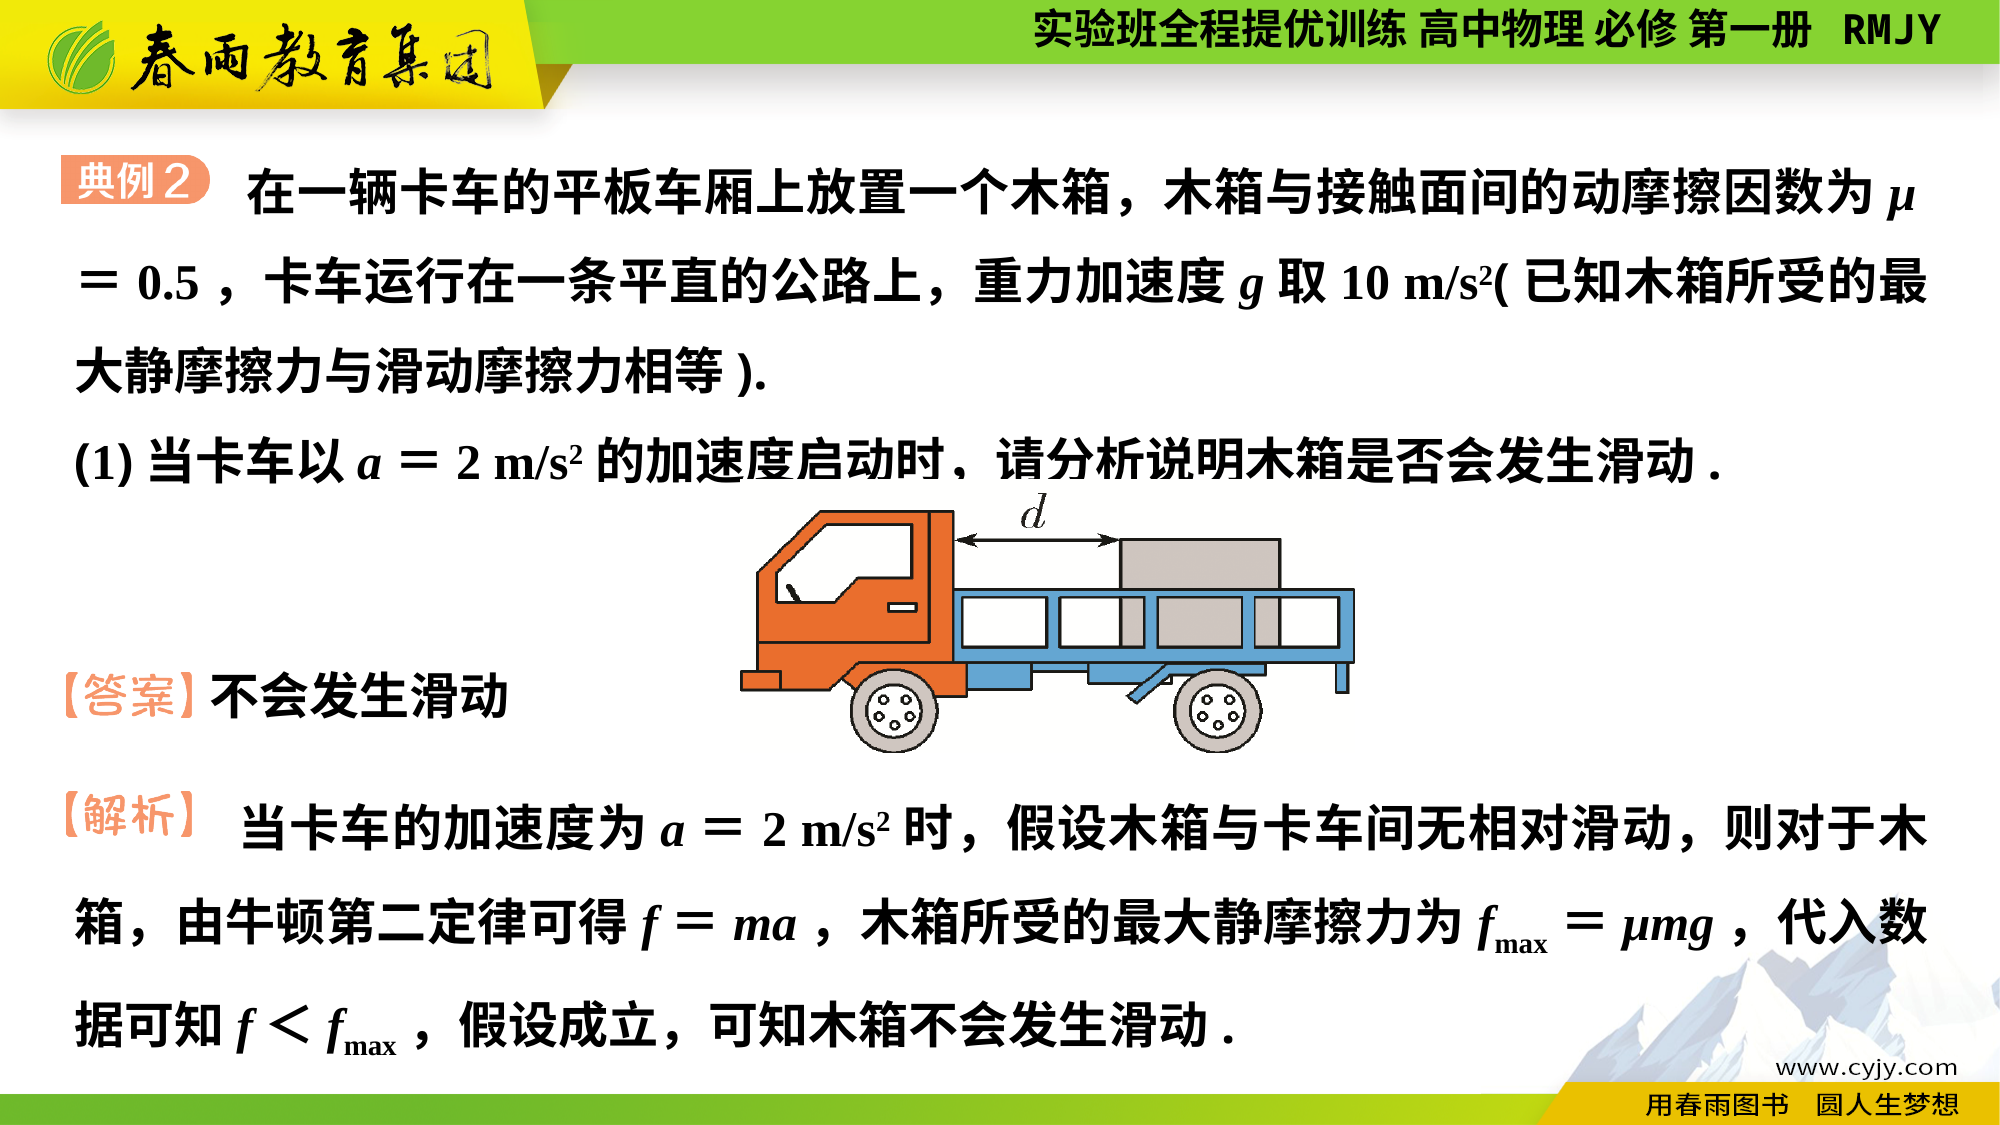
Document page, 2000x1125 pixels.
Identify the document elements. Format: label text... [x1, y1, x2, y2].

picture [0, 0, 2000, 1125]
text_box 不会发生滑动 [194, 656, 525, 732]
list 在一辆卡车的平板车厢上放置一个木箱，木箱与接触面间的动摩擦因数为μ＝0.5，卡车运行在一条平直的公路上，重力加速度g取10 m/s2(已知木箱所受的最大静摩擦力与滑动摩擦力相等). (1)当卡车以a＝2 m/s2的加速度启动时，请分析说明木箱是否会发生滑动. [59, 122, 1944, 502]
text_box 当卡车的加速度为a＝2 m/s2时，假设木箱与卡车间无相对滑动，则对于木箱，由牛顿第二定律可得f＝ma，木箱所受的最大静摩擦力为fmax＝μmg，代入数据可知f＜fmax，假设成立，可知木箱不会发生滑动. [59, 758, 1944, 1069]
